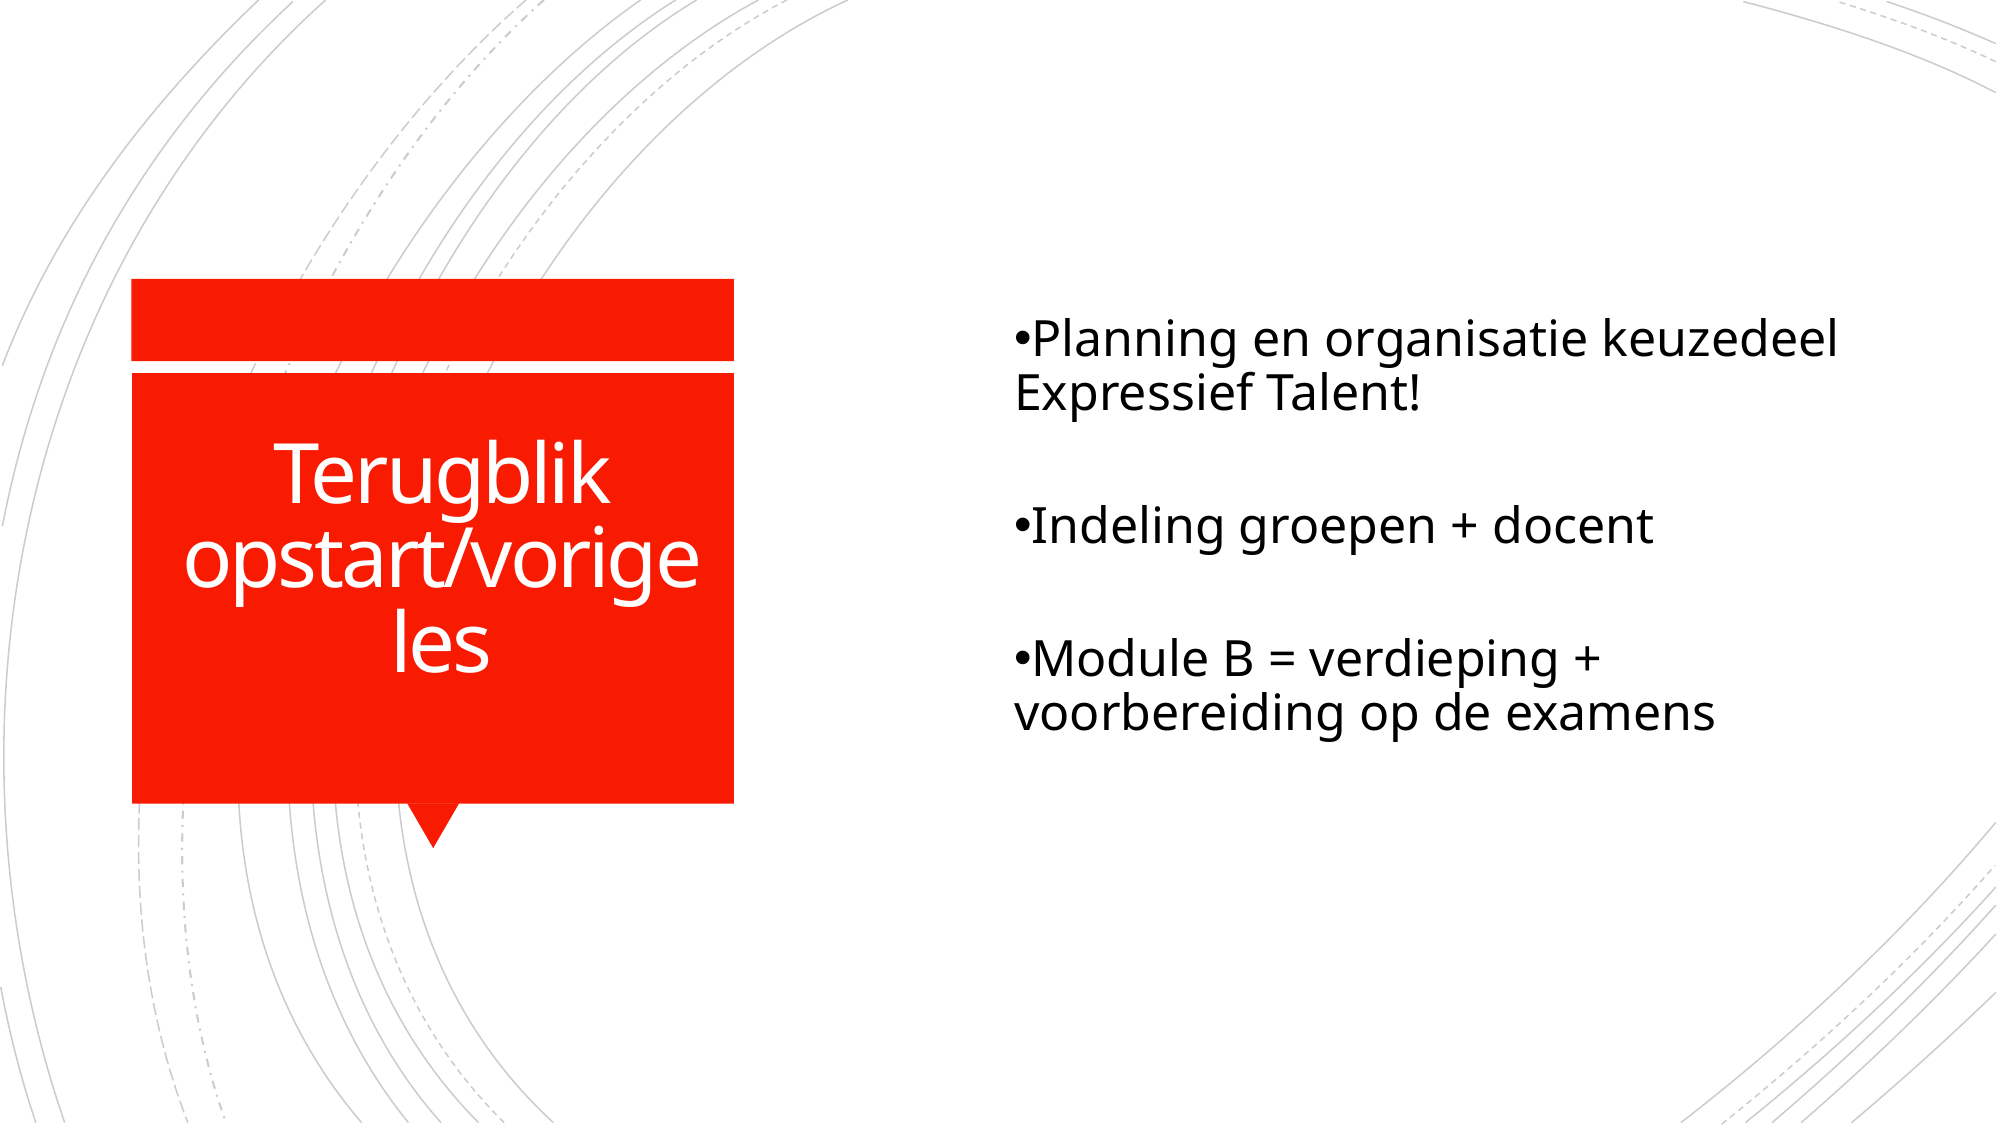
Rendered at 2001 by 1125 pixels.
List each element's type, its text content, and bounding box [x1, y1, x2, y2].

text_box Planning en organisatie keuzedeel Expressief Talent! Indeling groepen + docent Module B = verdieping + voorbereiding op de examens [999, 131, 1870, 990]
title Terugblik opstart/vorige les [140, 336, 743, 789]
